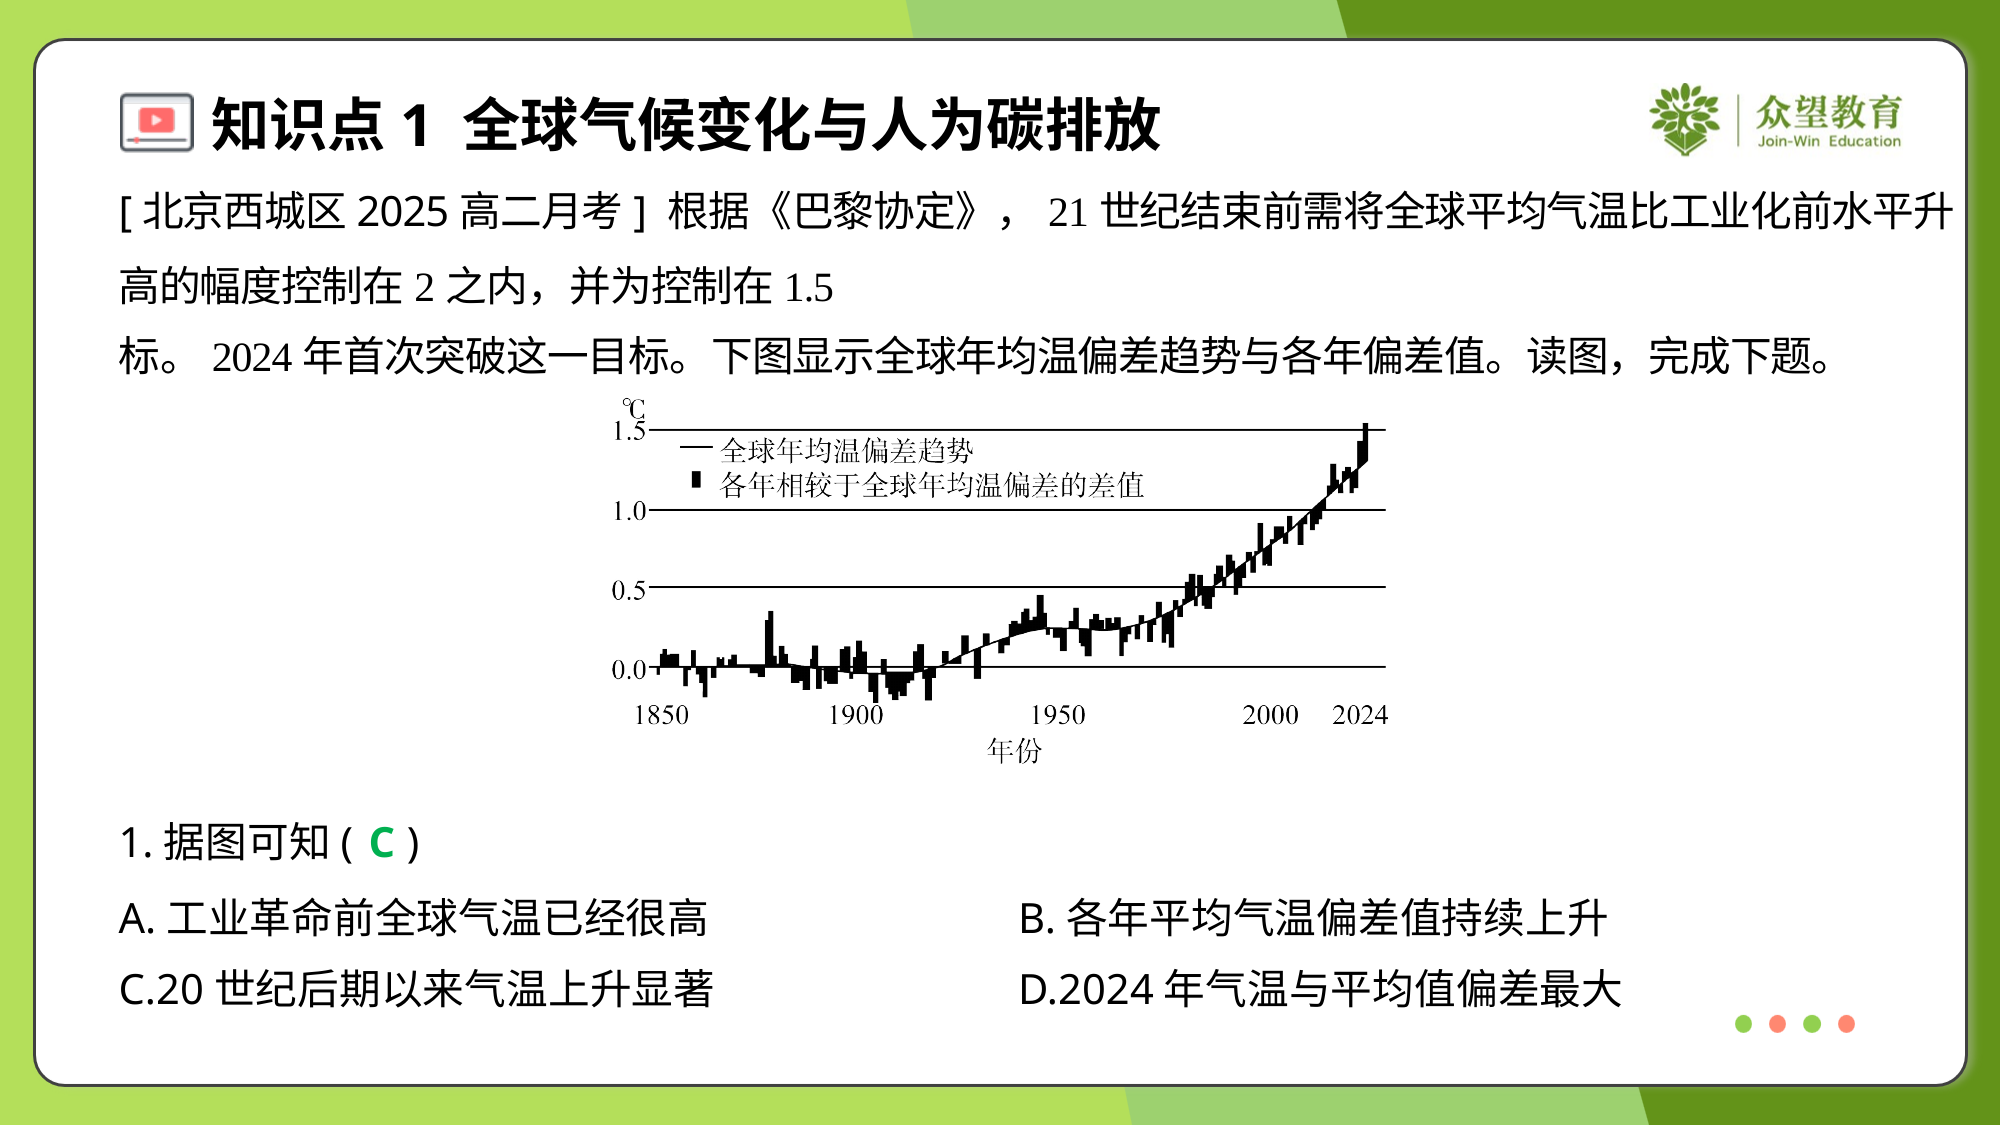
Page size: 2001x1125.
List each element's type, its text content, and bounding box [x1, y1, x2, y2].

picture [0, 0, 2000, 1125]
text_box C [352, 790, 411, 858]
text_box 1.据图可知( ) [411, 790, 1883, 858]
text_box A.工业革命前全球气温已经很高 B.各年平均气温偏差值持续上升 C.20世纪后期以来气温上升显著 D.2024年气温与平均值偏差最大 [118, 867, 1883, 1006]
text_box 1.据图可知( ) [118, 790, 352, 858]
